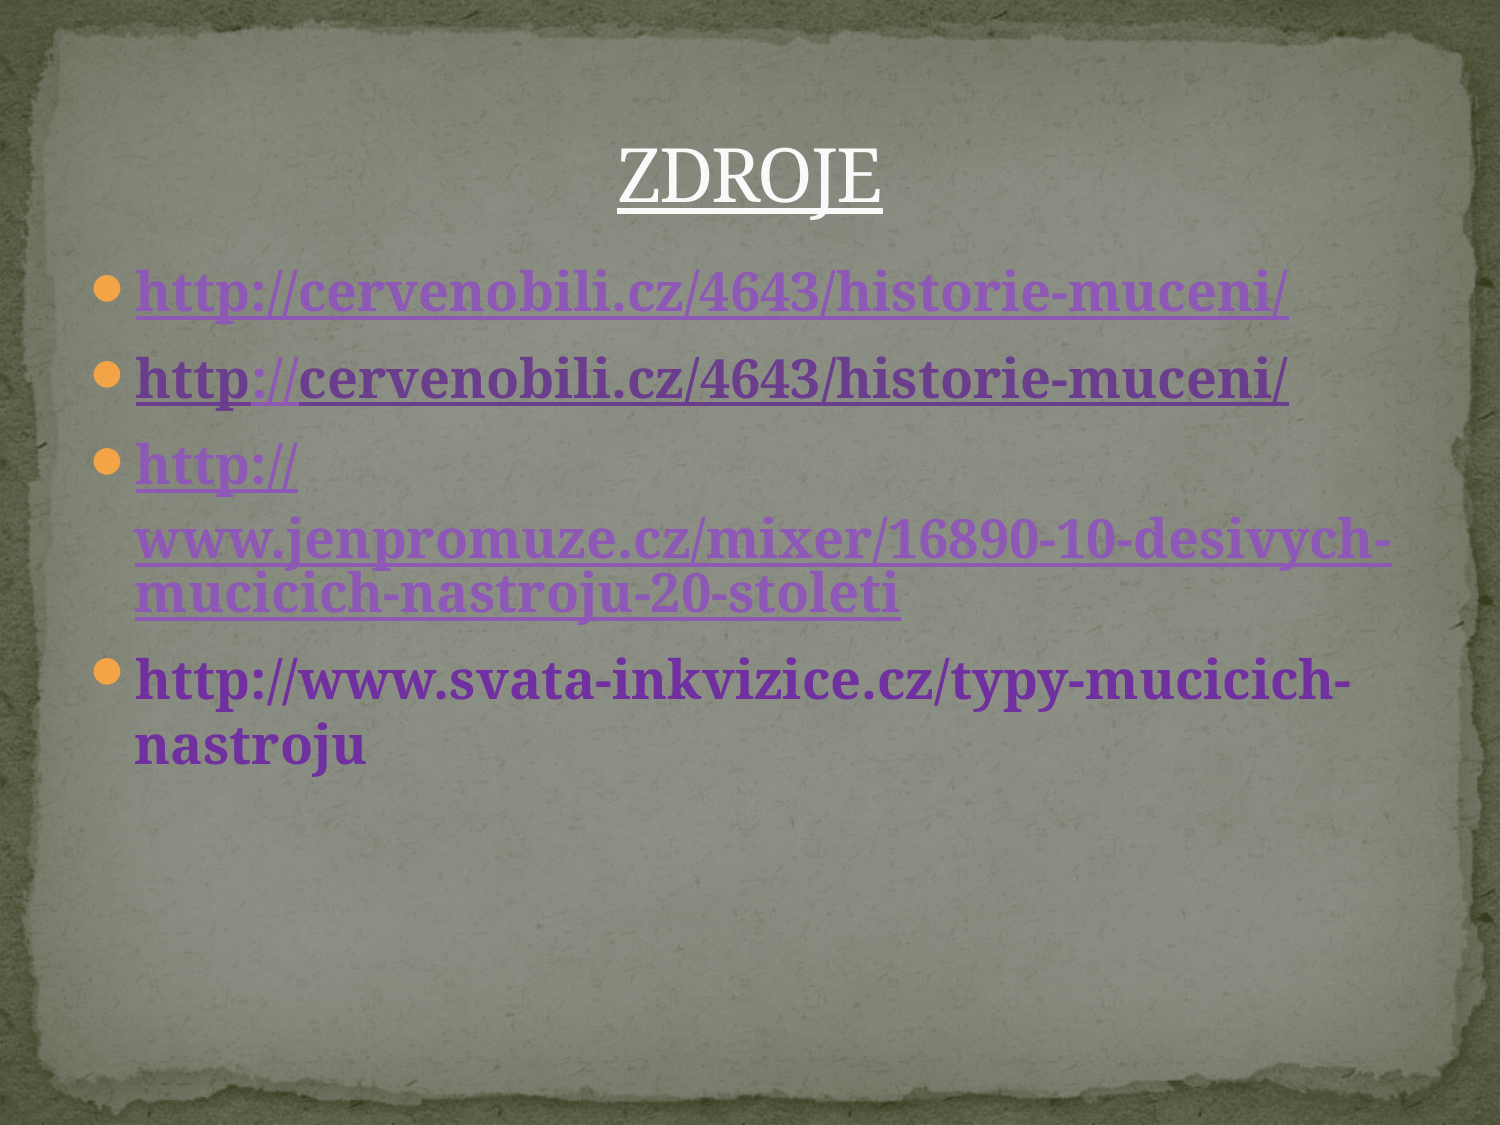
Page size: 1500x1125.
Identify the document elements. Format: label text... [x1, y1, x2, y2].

list http://cervenobili.cz/4643/historie-muceni/ http://cervenobili.cz/4643/historie-muceni/ http://www.jenpromuze.cz/mixer/16890-10-desivych-mucicich-nastroju-20-stoleti http://www.svata-inkvizice.cz/typy-mucicich-nastroju [75, 249, 1425, 1000]
title ZDROJE [74, 24, 1425, 225]
